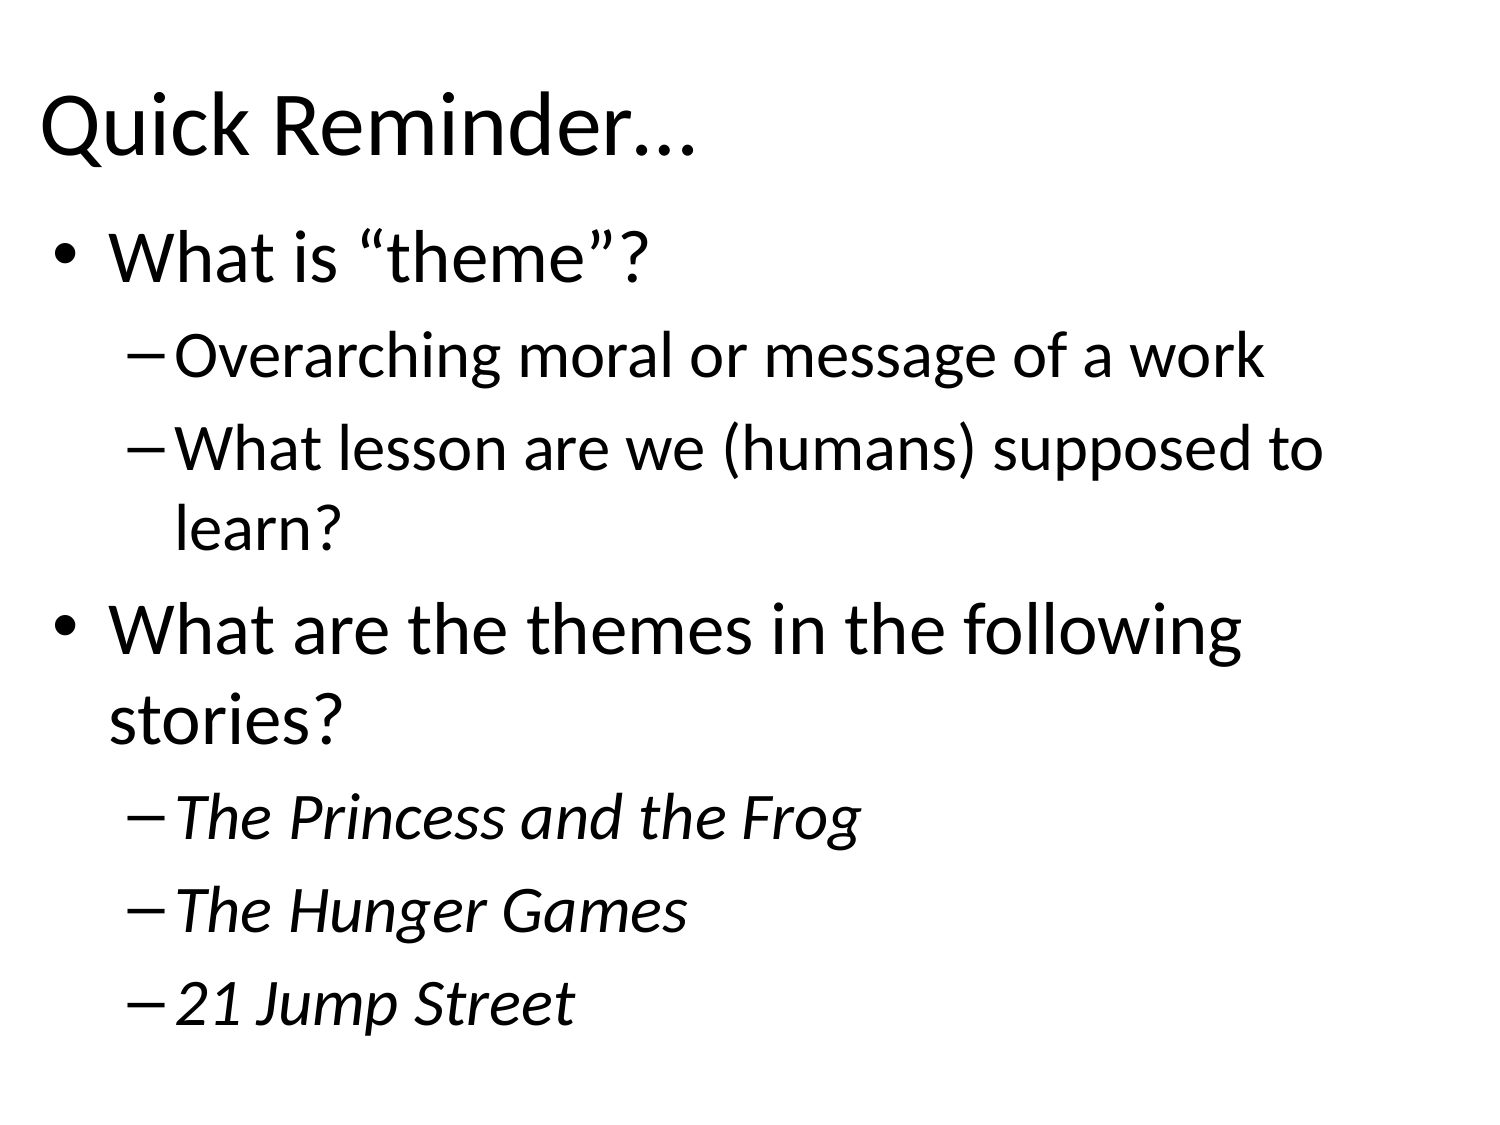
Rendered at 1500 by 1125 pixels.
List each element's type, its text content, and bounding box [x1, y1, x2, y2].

list What is “theme”? Overarching moral or message of a work What lesson are we (humans) supposed to learn? What are the themes in the following stories? The Princess and the Frog The Hunger Games 21 Jump Street [37, 200, 1388, 1075]
title Quick Reminder… [24, 24, 1375, 213]
